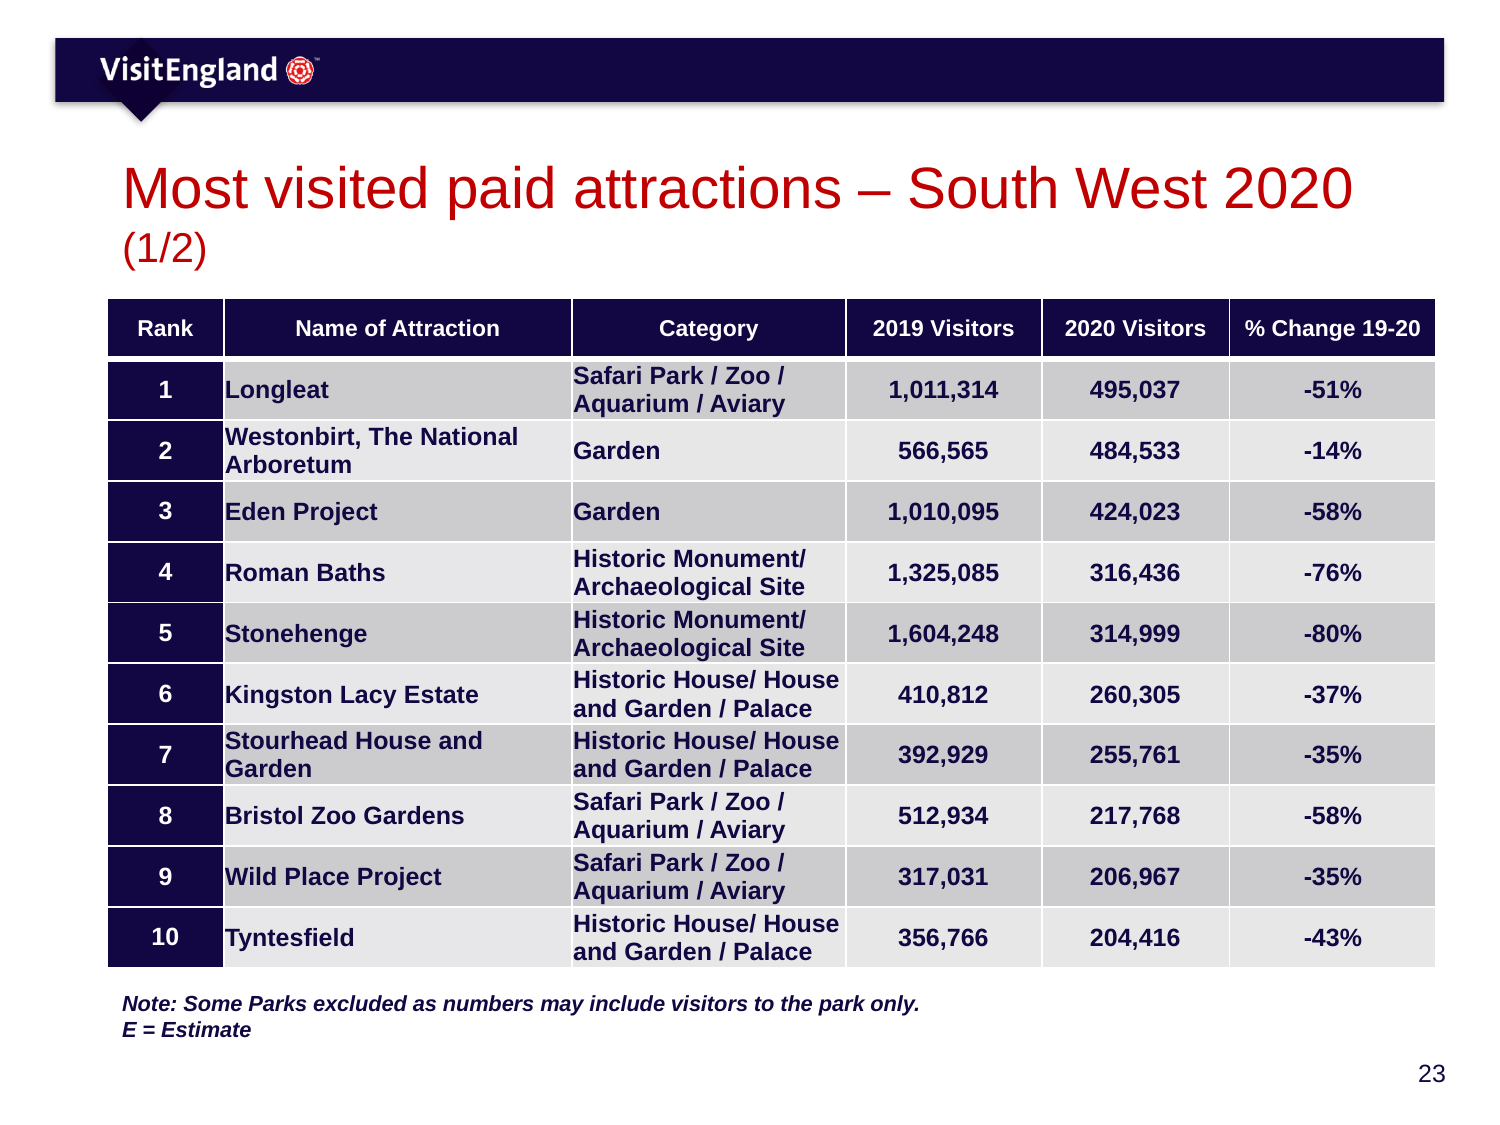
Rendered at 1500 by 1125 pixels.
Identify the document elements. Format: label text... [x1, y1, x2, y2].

table_cell 260,305 [1043, 664, 1229, 723]
table_cell 495,037 [1043, 362, 1229, 419]
table_cell Safari Park / Zoo / Aquarium / Aviary [573, 362, 845, 419]
table_header 2019 Visitors [847, 299, 1041, 356]
table_cell 6 [108, 664, 223, 723]
table_cell -35% [1230, 725, 1435, 784]
table_cell 566,565 [847, 421, 1041, 480]
table_cell 1,010,095 [847, 482, 1041, 541]
table_cell Safari Park / Zoo / Aquarium / Aviary [573, 786, 845, 845]
table_cell 356,766 [847, 908, 1041, 967]
table_cell 316,436 [1043, 543, 1229, 602]
table_cell 10 [108, 908, 223, 967]
table_cell -14% [1230, 421, 1435, 480]
table_cell -37% [1230, 664, 1435, 723]
table_cell Historic House/ House and Garden / Palace [573, 725, 845, 784]
table_cell 206,967 [1043, 847, 1229, 906]
table_cell Historic House/ House and Garden / Palace [573, 664, 845, 723]
table_cell Tyntesfield [225, 908, 571, 967]
table_cell Safari Park / Zoo / Aquarium / Aviary [573, 847, 845, 906]
table_cell 217,768 [1043, 786, 1229, 845]
table_cell Bristol Zoo Gardens [225, 786, 571, 845]
table_cell 8 [108, 786, 223, 845]
table_cell 314,999 [1043, 603, 1229, 662]
table_cell 255,761 [1043, 725, 1229, 784]
table_header Name of Attraction [225, 299, 571, 356]
table_header Category [573, 299, 845, 356]
table_cell 484,533 [1043, 421, 1229, 480]
table_cell -35% [1230, 847, 1435, 906]
table_cell 5 [108, 603, 223, 662]
table_cell Garden [573, 482, 845, 541]
table_cell Roman Baths [225, 543, 571, 602]
table_cell 512,934 [847, 786, 1041, 845]
table_cell 410,812 [847, 664, 1041, 723]
table_cell Garden [573, 421, 845, 480]
table_cell 1,011,314 [847, 362, 1041, 419]
table_cell 317,031 [847, 847, 1041, 906]
table_cell Historic House/ House and Garden / Palace [573, 908, 845, 967]
table_cell Stourhead House and Garden [225, 725, 571, 784]
table_cell 424,023 [1043, 482, 1229, 541]
table_cell -43% [1230, 908, 1435, 967]
table_cell -58% [1230, 786, 1435, 845]
table_cell 3 [108, 482, 223, 541]
table_cell 392,929 [847, 725, 1041, 784]
table_cell Westonbirt, The National Arboretum [225, 421, 571, 480]
table_cell -51% [1230, 362, 1435, 419]
text_box Note: Some Parks excluded as numbers may include visitors to the park only. E = Estimate [107, 982, 1405, 1050]
table_cell 7 [108, 725, 223, 784]
picture [95, 56, 322, 88]
table_cell -58% [1230, 482, 1435, 541]
table_cell Eden Project [225, 482, 571, 541]
table_cell 2 [108, 421, 223, 480]
table_cell Wild Place Project [225, 847, 571, 906]
table_cell -76% [1230, 543, 1435, 602]
table_cell Kingston Lacy Estate [225, 664, 571, 723]
table_header 2020 Visitors [1043, 299, 1229, 356]
title Most visited paid attractions – South West 2020 (1/2) [107, 143, 1445, 276]
table_cell 1 [108, 362, 223, 419]
table_header Rank [108, 299, 223, 356]
table_cell 204,416 [1043, 908, 1229, 967]
table_cell -80% [1230, 603, 1435, 662]
table_cell Historic Monument/ Archaeological Site [573, 603, 845, 662]
table_cell 1,604,248 [847, 603, 1041, 662]
table_cell 9 [108, 847, 223, 906]
table_header % Change 19-20 [1230, 299, 1435, 356]
table_cell 1,325,085 [847, 543, 1041, 602]
table_cell Longleat [225, 362, 571, 419]
table_cell 4 [108, 543, 223, 602]
table_cell Historic Monument/ Archaeological Site [573, 543, 845, 602]
table_cell Stonehenge [225, 603, 571, 662]
